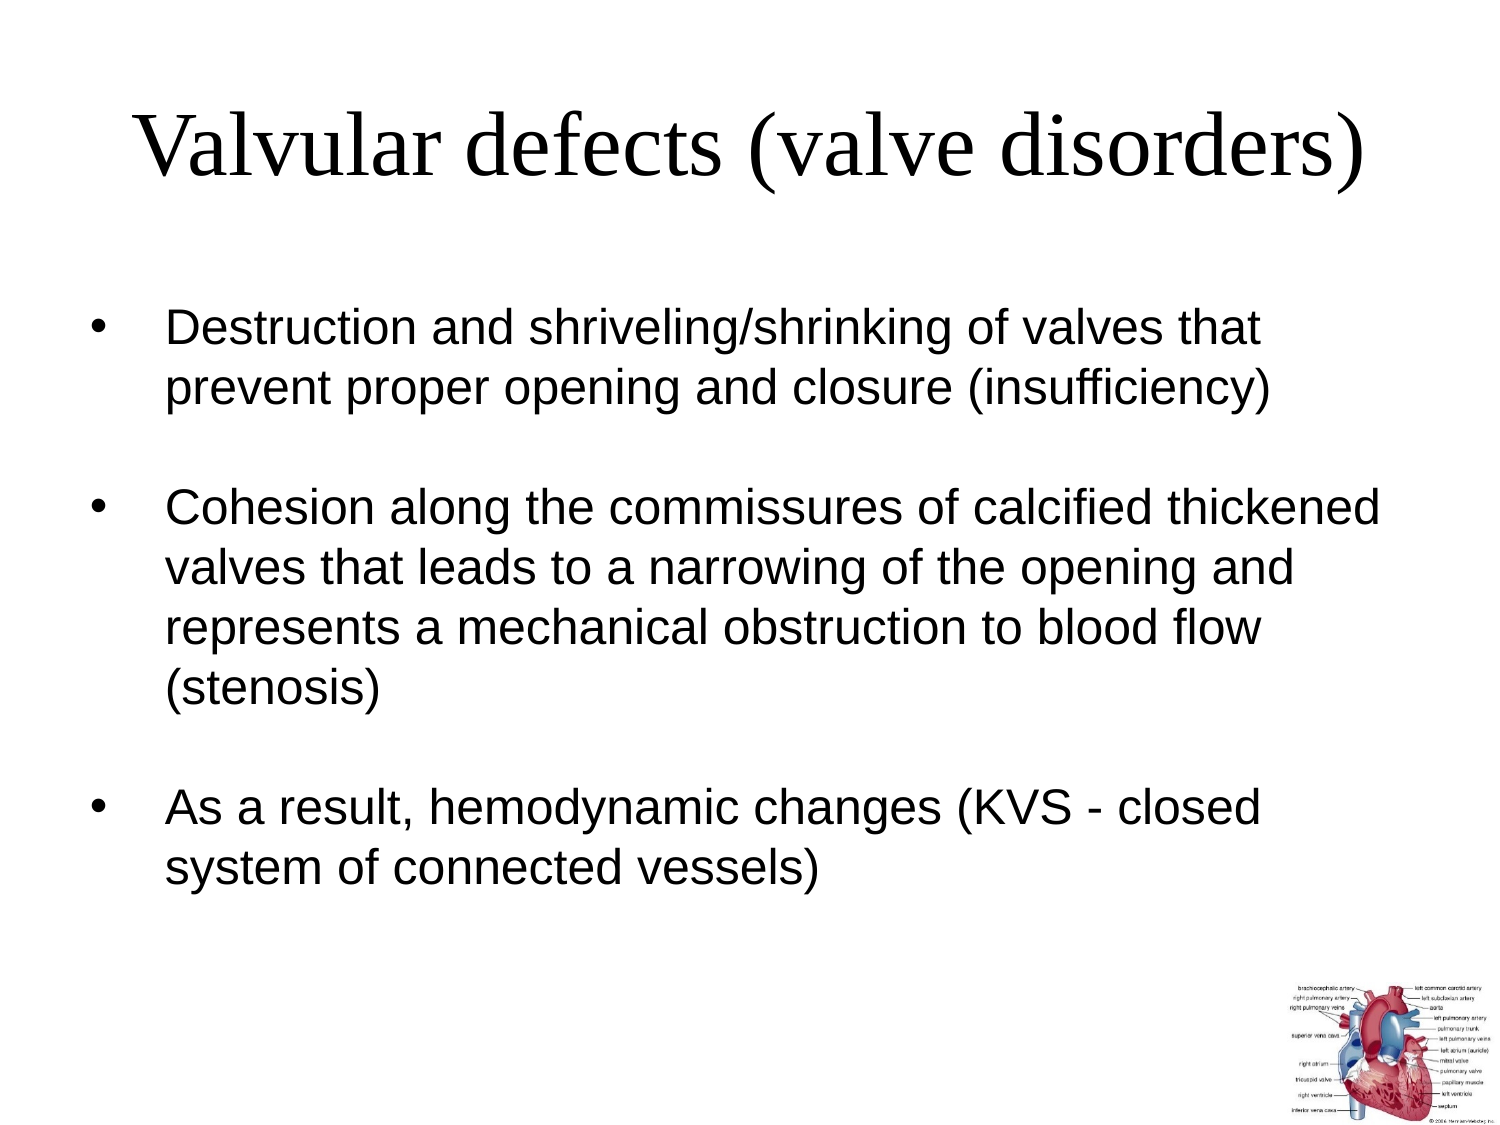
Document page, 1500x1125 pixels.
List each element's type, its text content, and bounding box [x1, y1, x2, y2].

text_box Destruction and shriveling/shrinking of valves that prevent proper opening and closure (insufficiency) Cohesion along the commissures of calcified thickened valves that leads to a narrowing of the opening and represents a mechanical obstruction to blood flow (stenosis) As a result, hemodynamic changes (KVS - closed system of connected vessels) [74, 287, 1413, 903]
title Valvular defects (valve disorders) [74, 44, 1426, 233]
picture [1287, 981, 1497, 1125]
